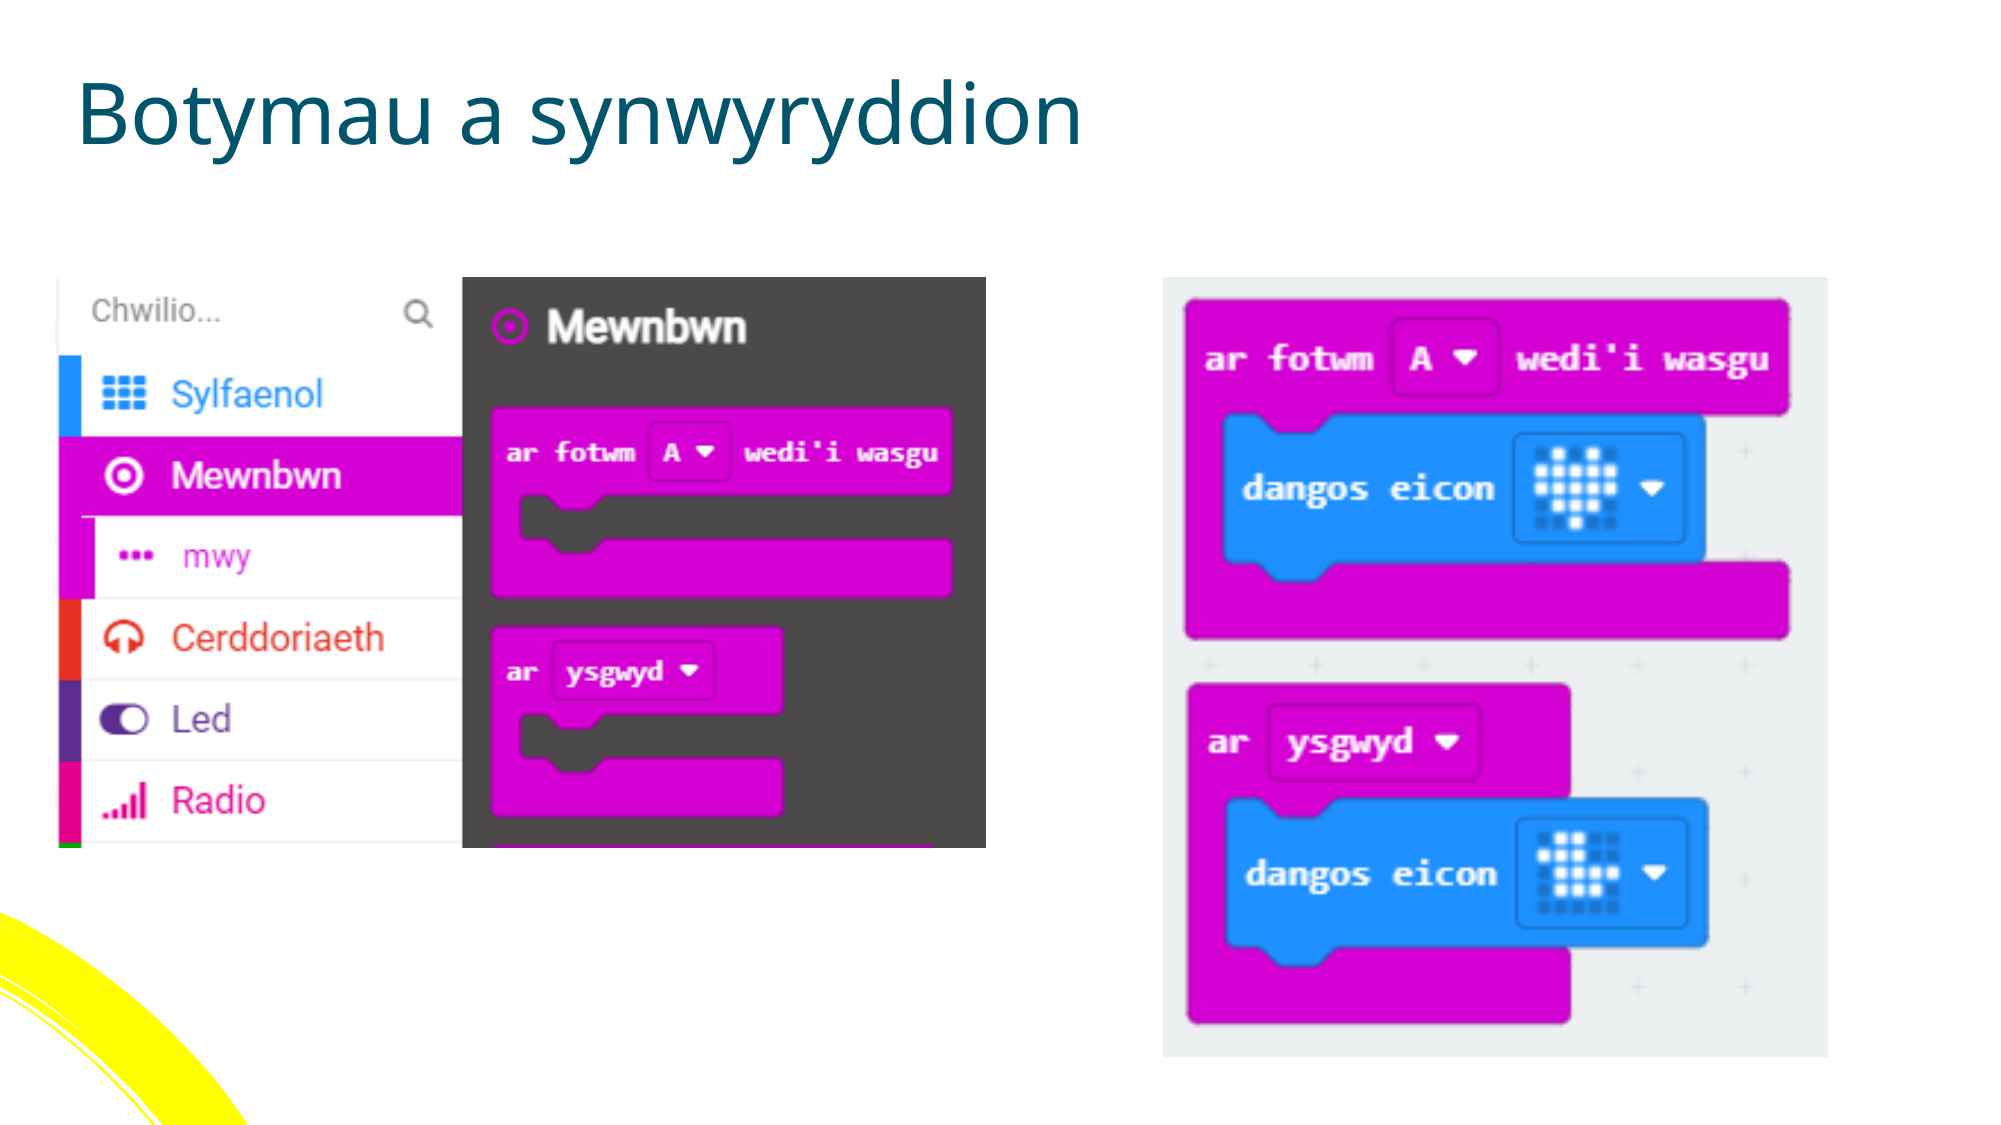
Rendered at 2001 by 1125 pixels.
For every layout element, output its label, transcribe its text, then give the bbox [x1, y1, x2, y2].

picture [1163, 277, 1829, 1058]
title Botymau a synwyryddion [55, 50, 1828, 184]
picture [54, 277, 986, 848]
